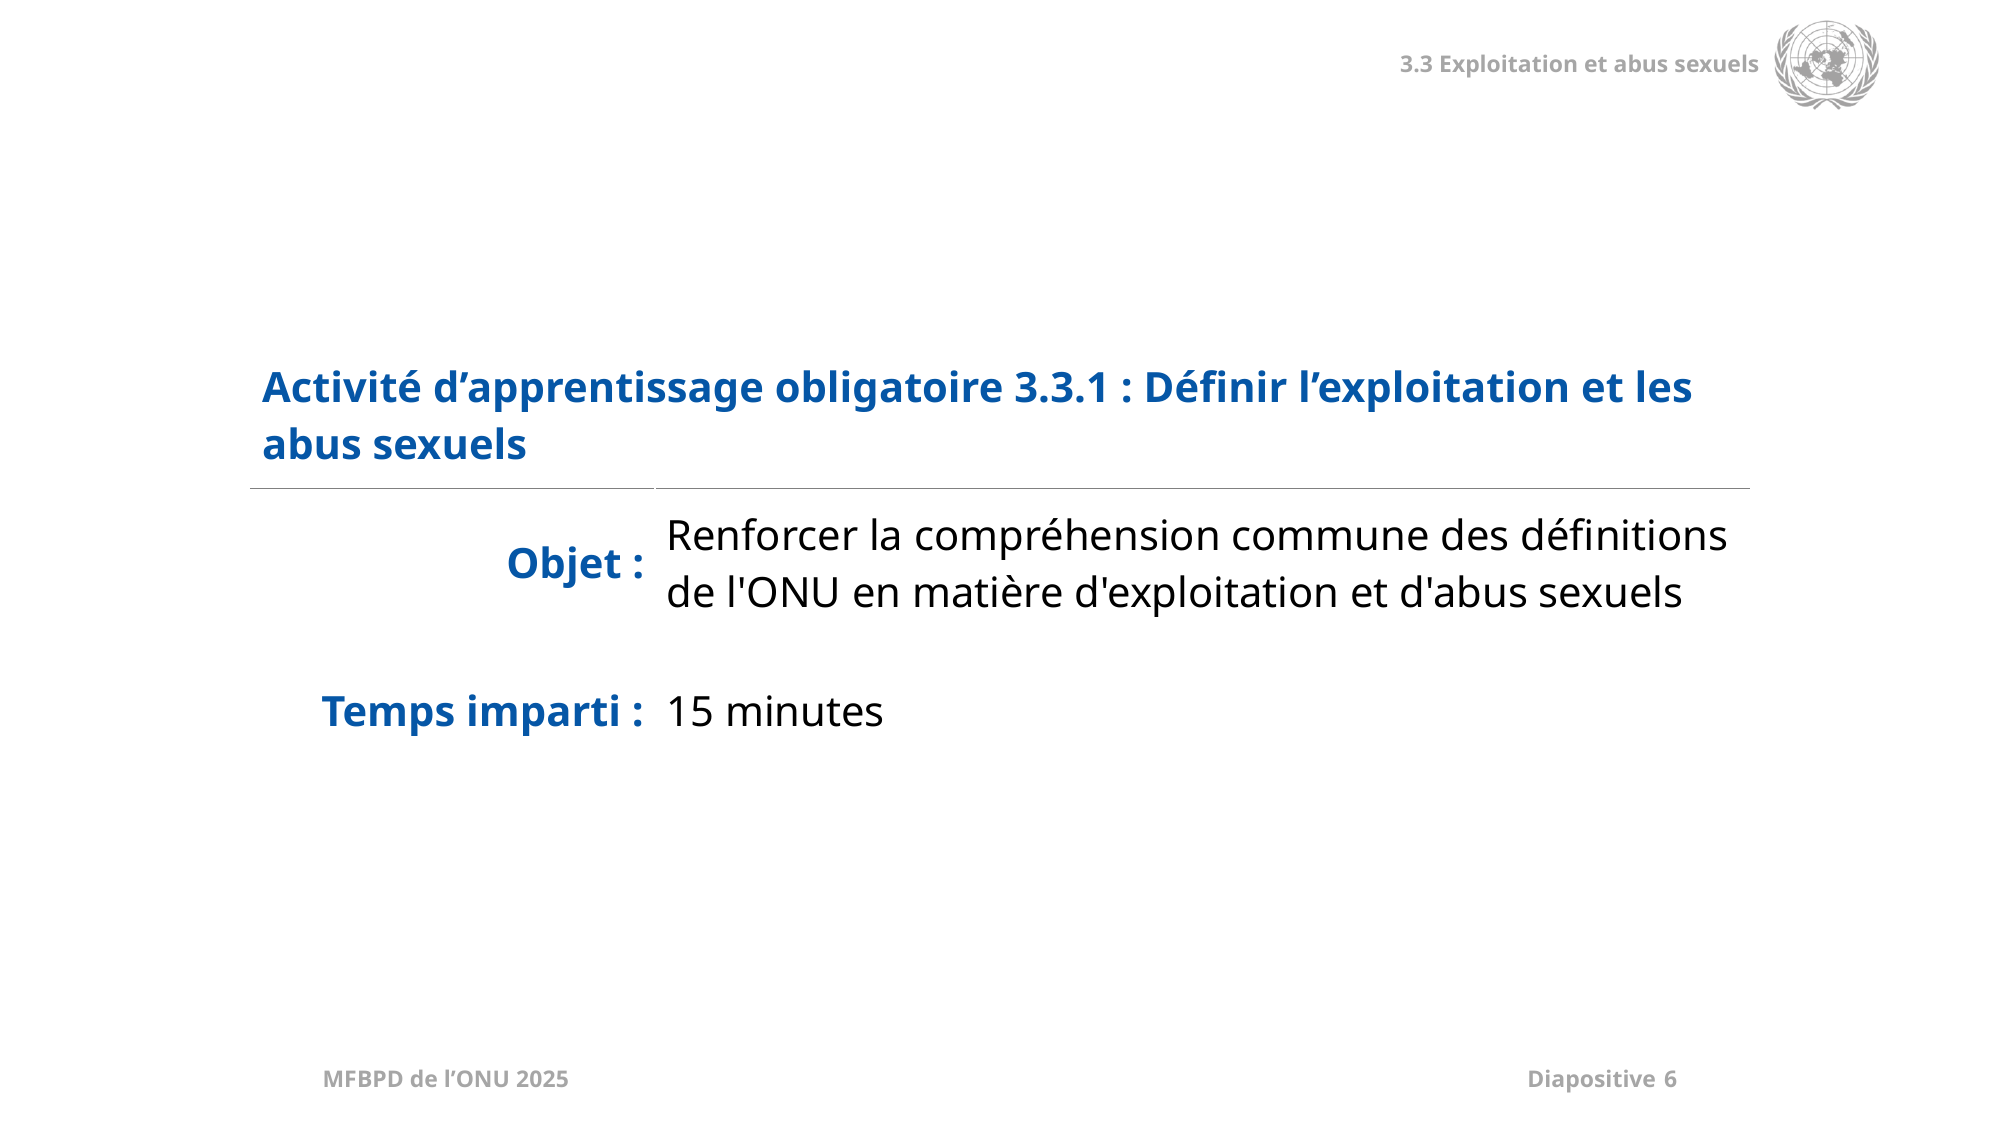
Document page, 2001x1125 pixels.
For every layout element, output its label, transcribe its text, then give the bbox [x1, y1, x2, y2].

table_cell Temps imparti : [252, 637, 654, 783]
table_header Activité d’apprentissage obligatoire 3.3.1 : Définir l’exploitation et les abus sexuels [252, 342, 1748, 488]
table_cell Renforcer la compréhension commune des définitions de l'ONU en matière d'exploitation et d'abus sexuels [656, 489, 1748, 635]
table_cell Objet : [252, 489, 654, 635]
table_cell 15 minutes [656, 637, 1748, 783]
